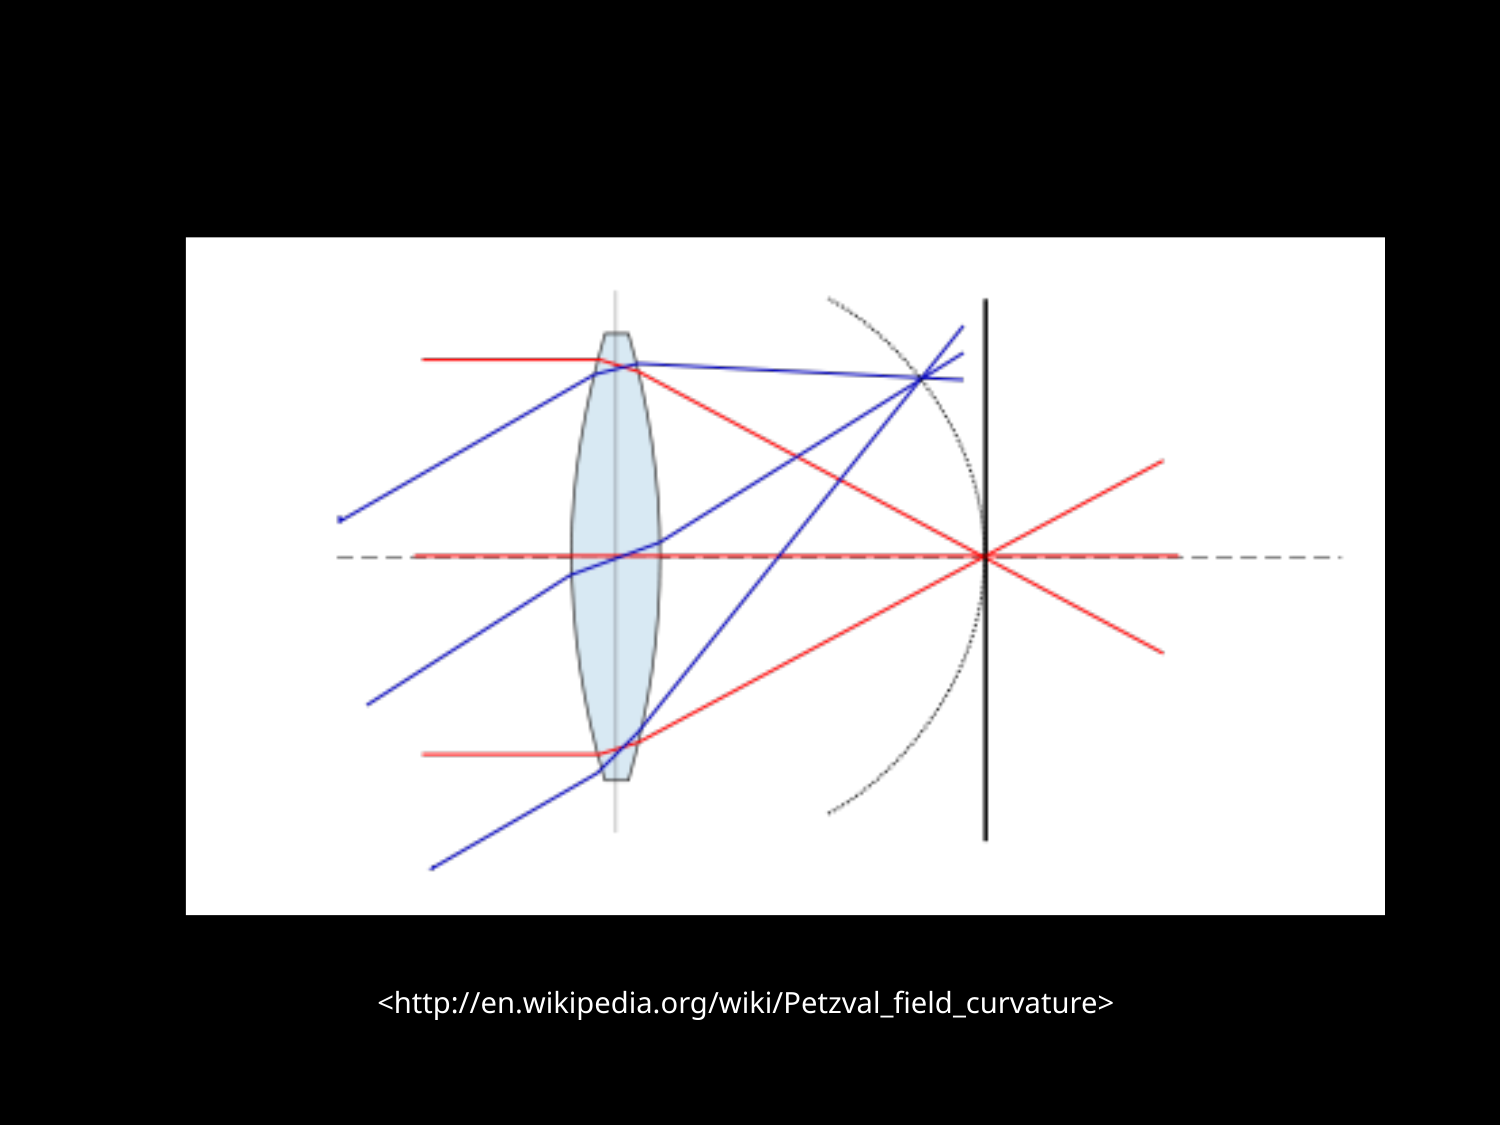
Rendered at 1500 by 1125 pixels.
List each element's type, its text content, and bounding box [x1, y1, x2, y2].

text_box <http://en.wikipedia.org/wiki/Petzval_field_curvature> [0, 977, 1500, 1027]
picture [259, 217, 1386, 897]
list [185, 237, 1385, 916]
